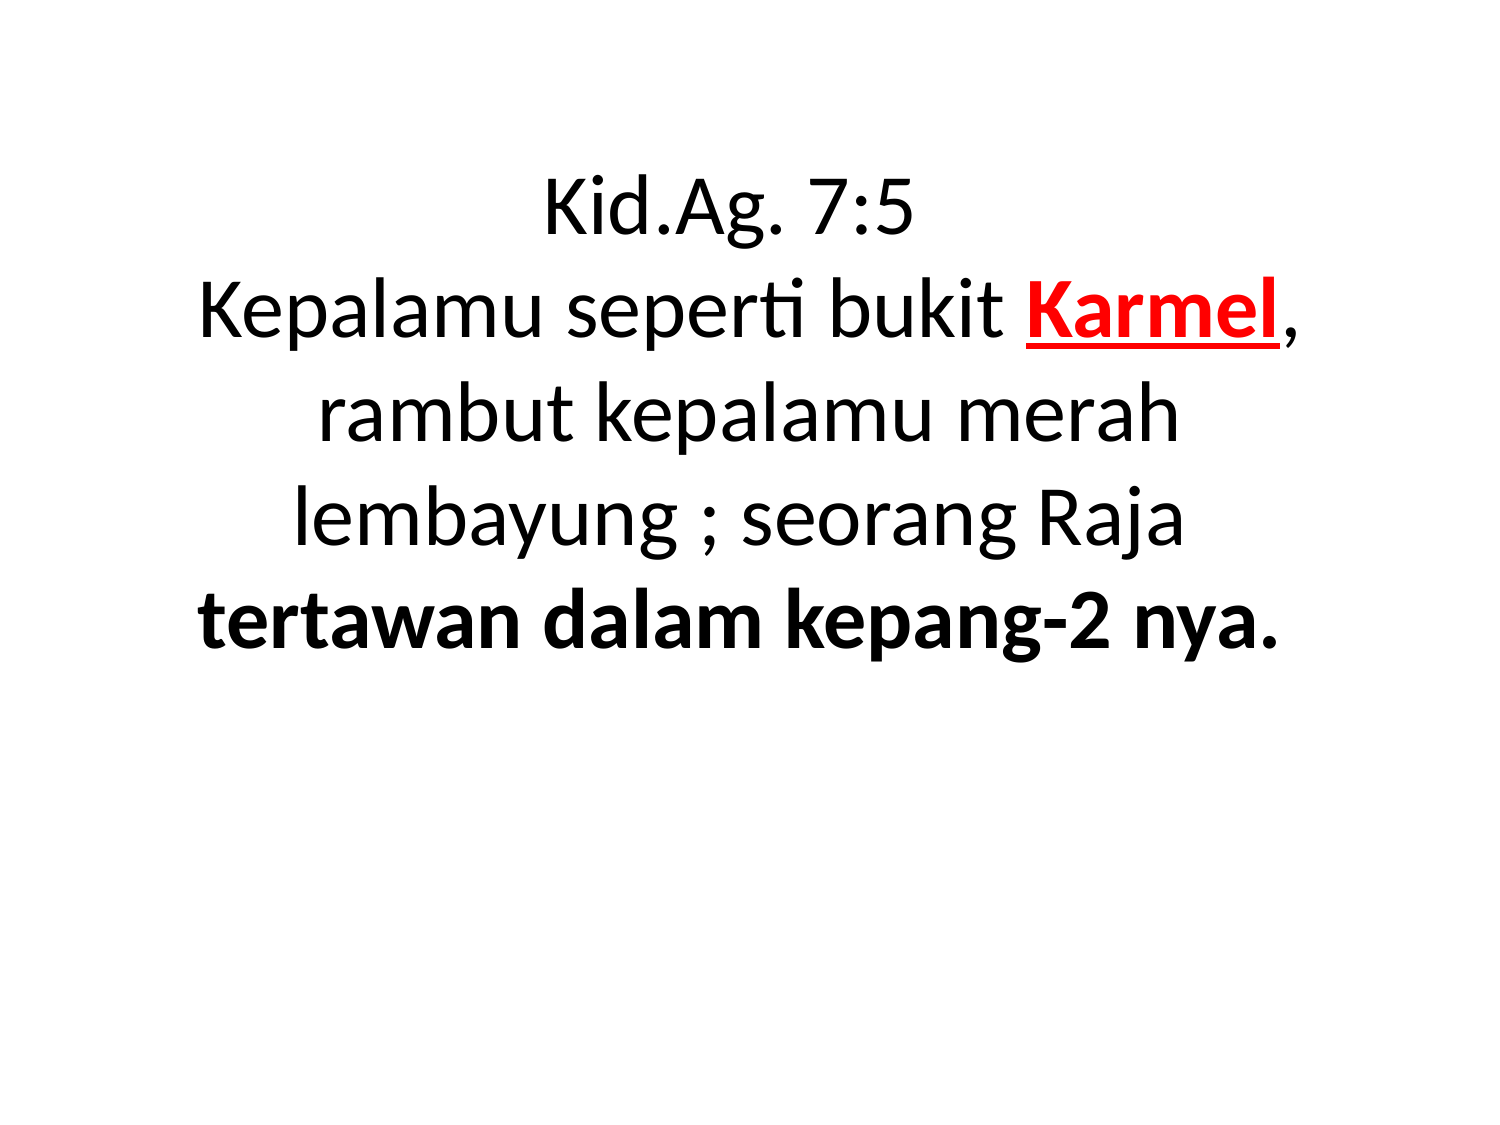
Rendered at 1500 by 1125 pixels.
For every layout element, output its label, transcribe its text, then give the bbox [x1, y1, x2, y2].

title Kid.Ag. 7:5 Kepalamu seperti bukit Karmel, rambut kepalamu merah lembayung ; seorang Raja tertawan dalam kepang-2 nya. [87, 137, 1413, 780]
